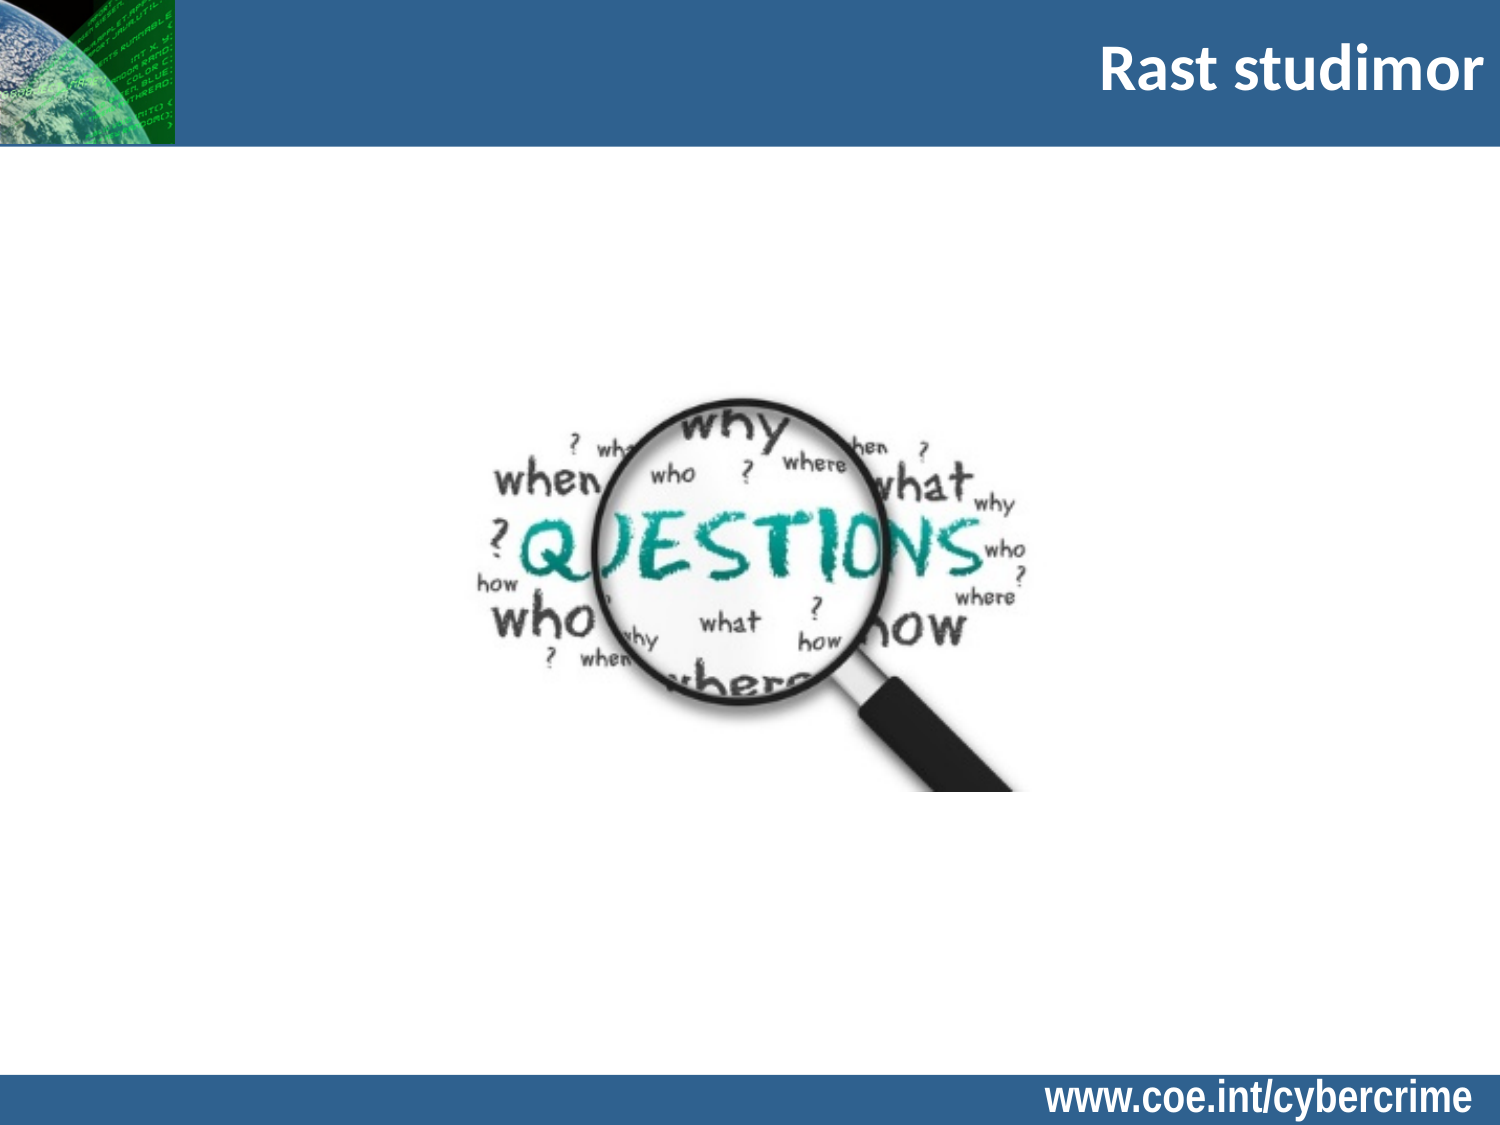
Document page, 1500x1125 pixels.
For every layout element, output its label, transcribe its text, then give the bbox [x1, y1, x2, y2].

text_box www.coe.int/cybercrime [1030, 1059, 1500, 1125]
text_box [0, 1073, 1030, 1125]
picture [443, 332, 1057, 793]
picture [0, 0, 175, 144]
text_box Rast studimor [177, 0, 1500, 149]
